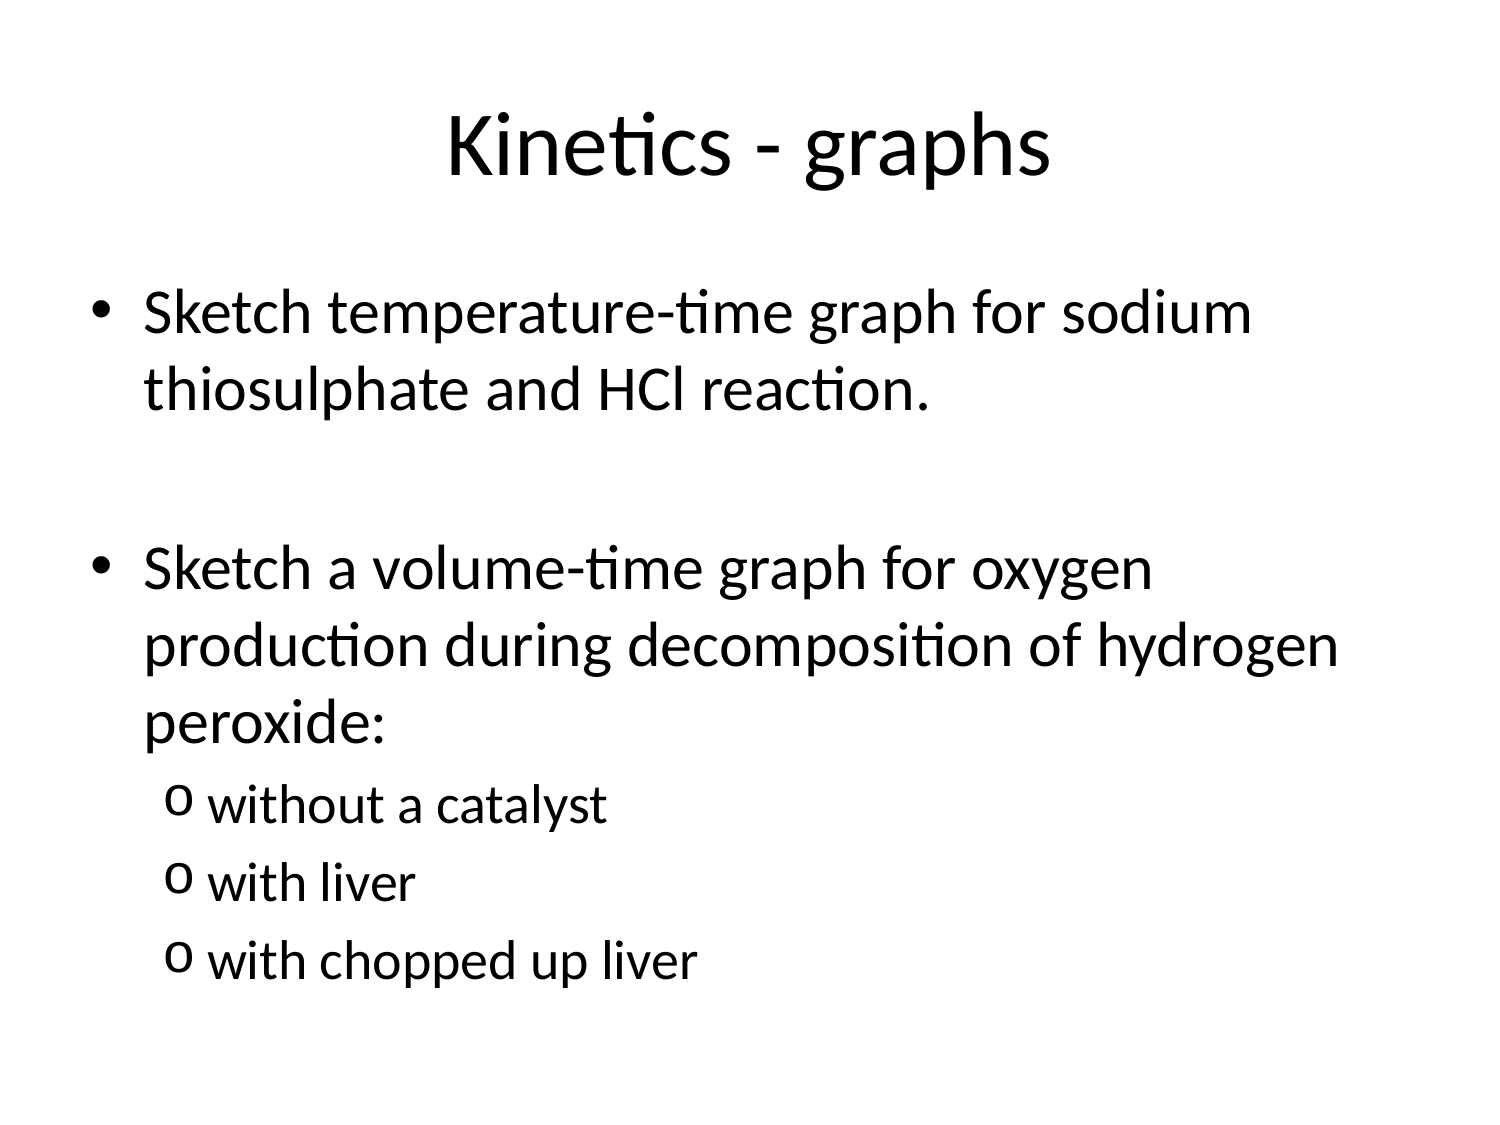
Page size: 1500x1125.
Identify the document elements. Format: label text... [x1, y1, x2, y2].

title Kinetics - graphs [75, 45, 1425, 233]
list Sketch temperature-time graph for sodium thiosulphate and HCl reaction. Sketch a volume-time graph for oxygen production during decomposition of hydrogen peroxide: without a catalyst with liver with chopped up liver [75, 262, 1425, 1005]
